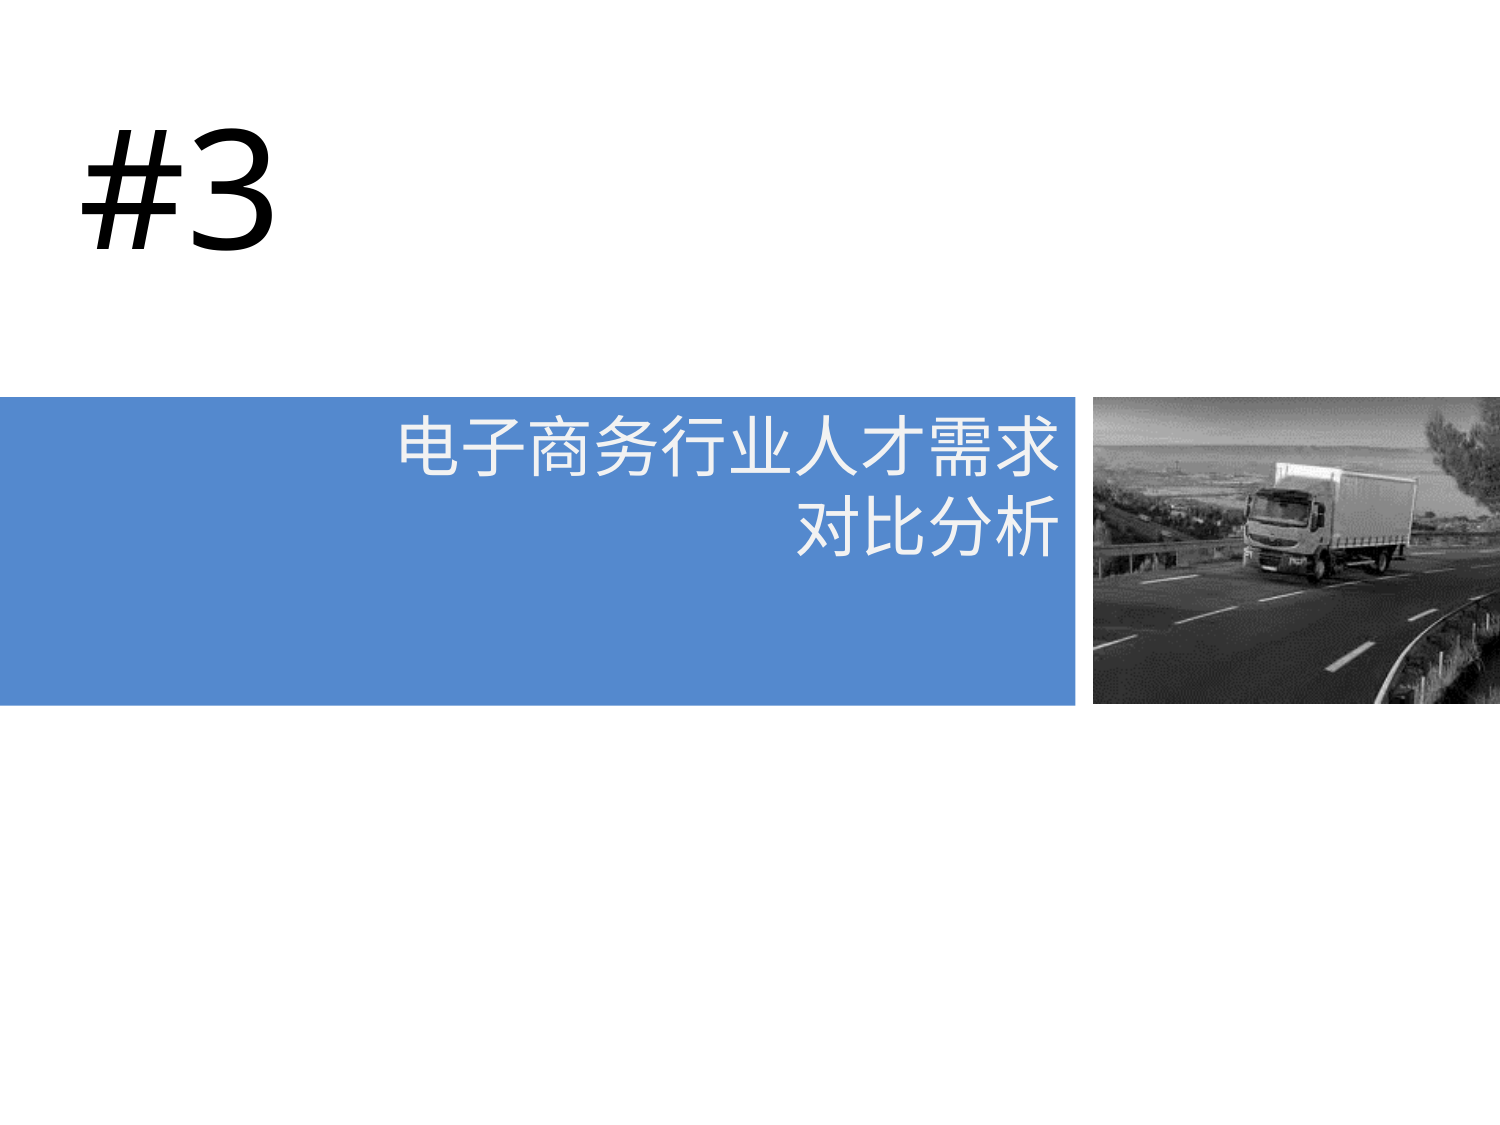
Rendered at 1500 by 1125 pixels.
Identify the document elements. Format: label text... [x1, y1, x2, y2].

text_box #3 [64, 76, 297, 291]
picture [1093, 397, 1500, 704]
text_box [0, 572, 1076, 707]
text_box 电子商务行业人才需求 对比分析 [0, 397, 1076, 572]
